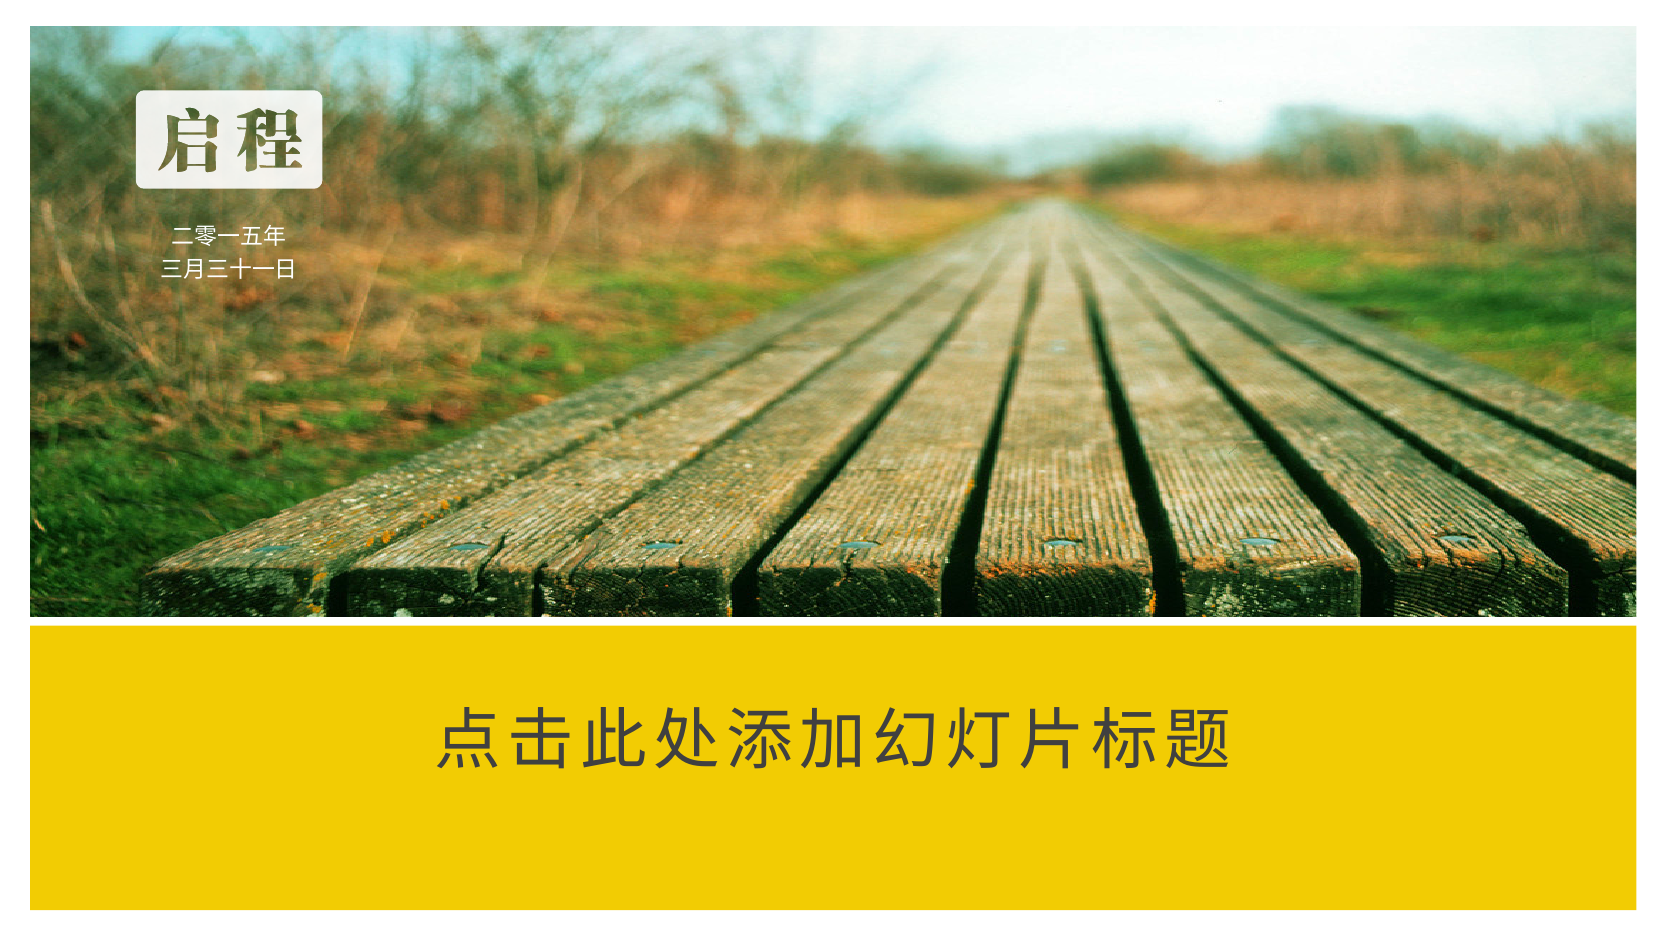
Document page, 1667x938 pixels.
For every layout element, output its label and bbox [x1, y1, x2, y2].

text_box [30, 625, 1637, 911]
text_box [135, 90, 323, 286]
picture [30, 26, 1637, 617]
